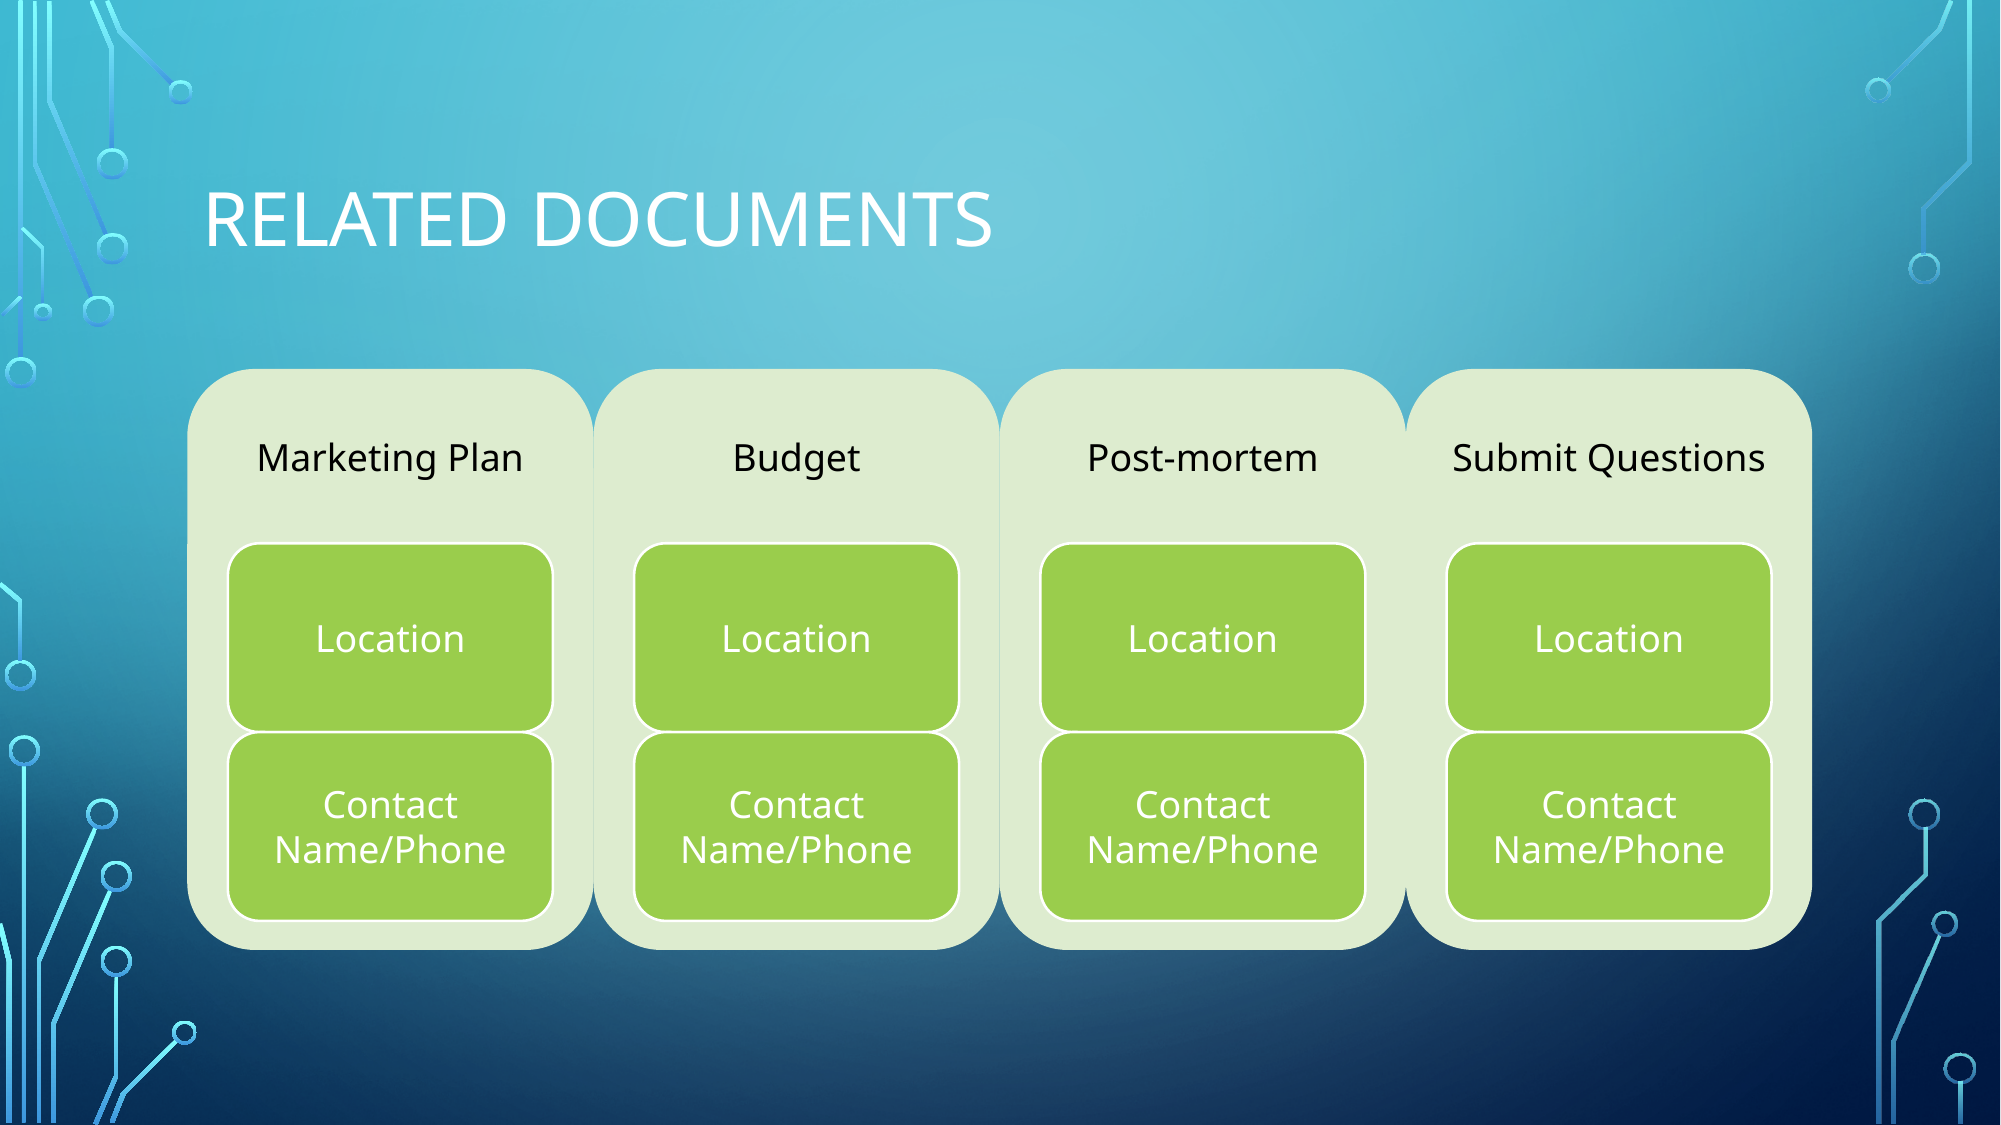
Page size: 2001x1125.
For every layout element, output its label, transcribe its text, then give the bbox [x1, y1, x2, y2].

title Related Documents [187, 101, 1813, 344]
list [186, 368, 1813, 951]
